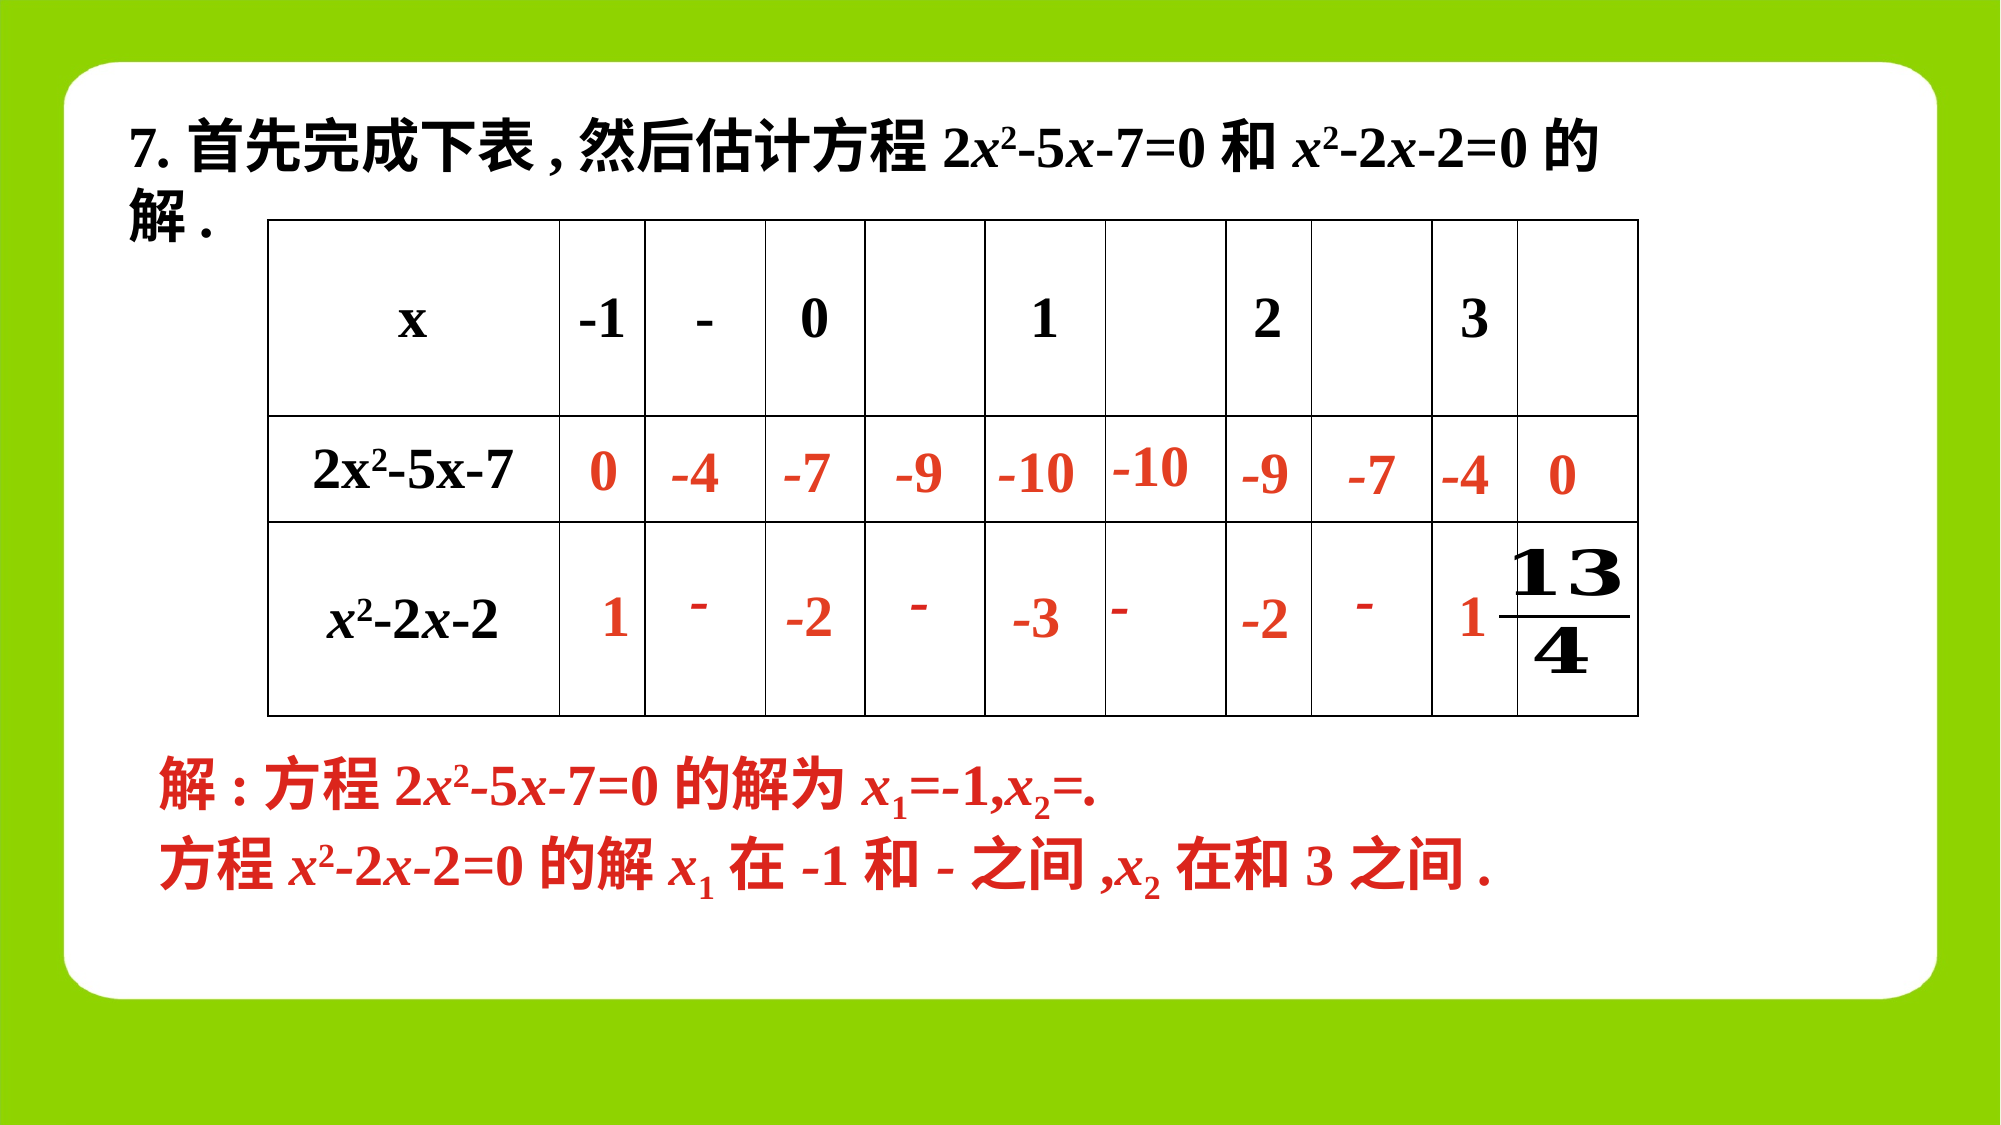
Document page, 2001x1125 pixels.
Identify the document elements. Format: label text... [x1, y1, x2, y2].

text_box -7 [763, 426, 852, 512]
text_box 1 [586, 570, 627, 656]
text_box -2 [1222, 572, 1310, 657]
text_box -7 [1328, 428, 1416, 514]
text_box -3 [992, 571, 1081, 657]
text_box 0 [1525, 428, 1602, 514]
text_box -9 [1216, 427, 1316, 513]
text_box -10 [1095, 420, 1207, 506]
text_box -2 [766, 571, 854, 656]
text_box -4 [1415, 429, 1515, 514]
text_box 7.首先完成下表,然后估计方程2x2-5x-7=0和x2-2x-2=0的解. [114, 101, 1638, 257]
text_box -10 [981, 426, 1092, 512]
text_box 0 [574, 425, 627, 510]
text_box -4 [645, 426, 745, 512]
text_box -9 [875, 426, 964, 512]
picture [0, 0, 2001, 1125]
text_box 1 [1430, 571, 1516, 656]
